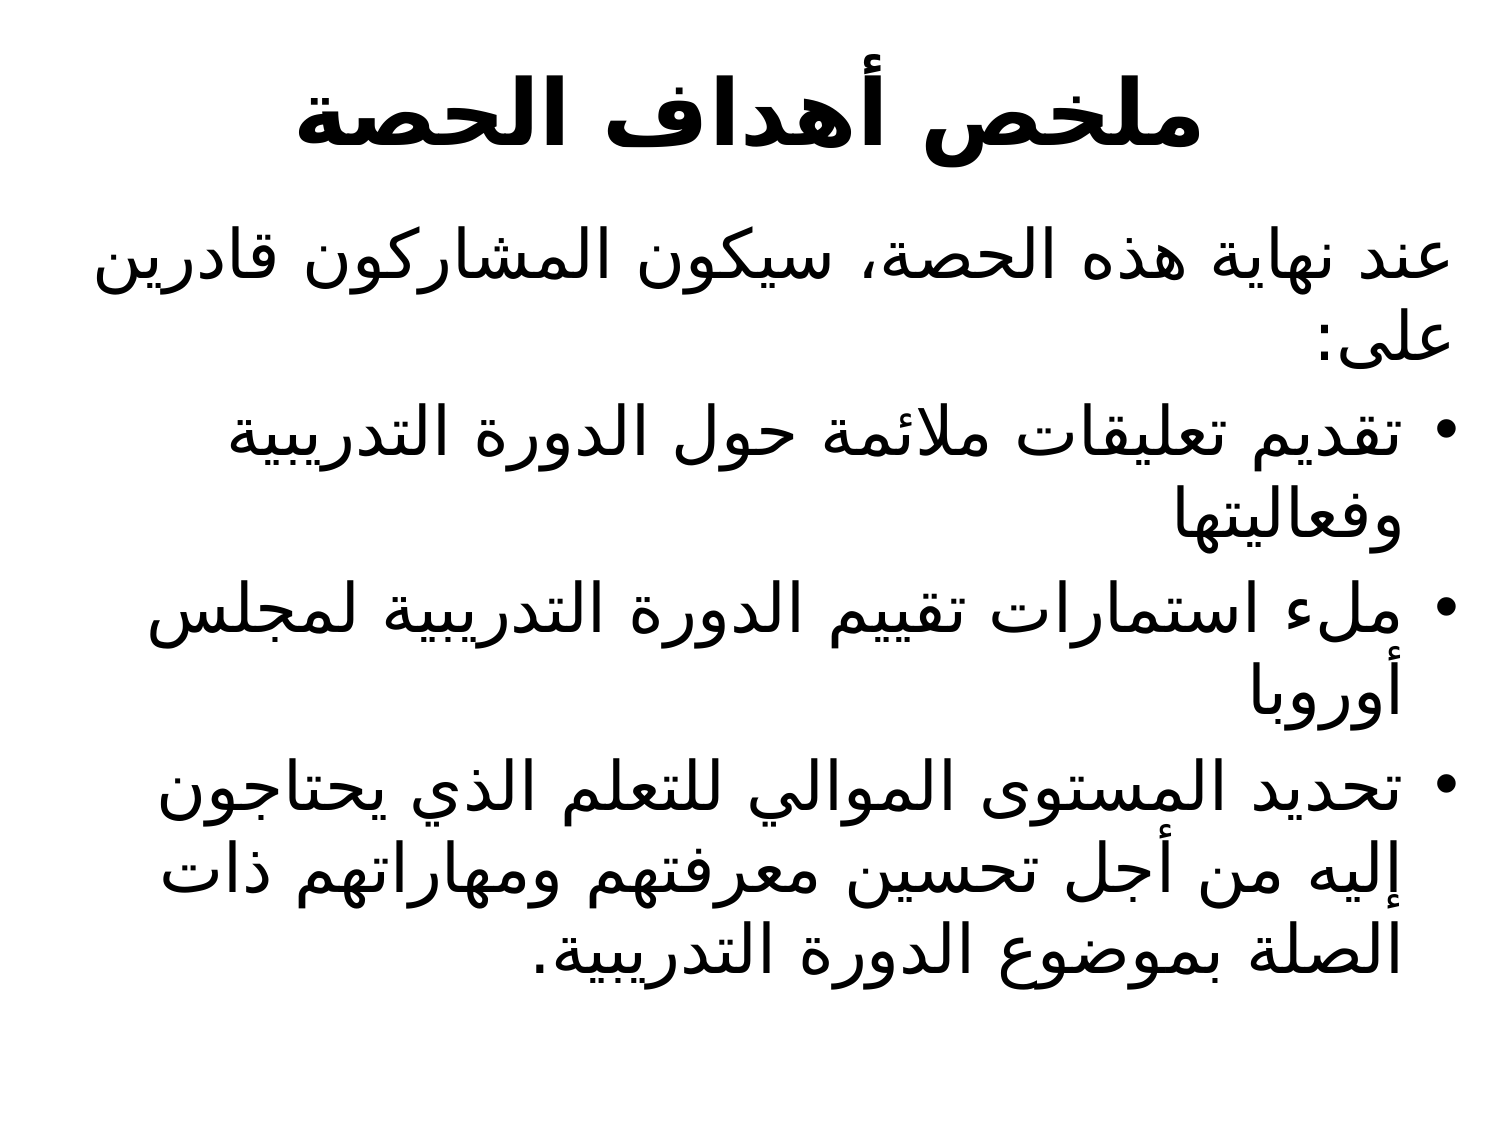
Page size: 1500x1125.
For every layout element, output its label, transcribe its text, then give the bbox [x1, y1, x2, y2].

title ملخص أهداف الحصة [75, 45, 1425, 172]
list عند نهاية هذه الحصة، سيكون المشاركون قادرين على: تقديم تعليقات ملائمة حول الدورة التدريبية وفعاليتها ملء استمارات تقييم الدورة التدريبية لمجلس أوروبا تحديد المستوى الموالي للتعلم الذي يحتاجون إليه من أجل تحسين معرفتهم ومهاراتهم ذات الصلة بموضوع الدورة التدريبية. [75, 202, 1472, 1005]
